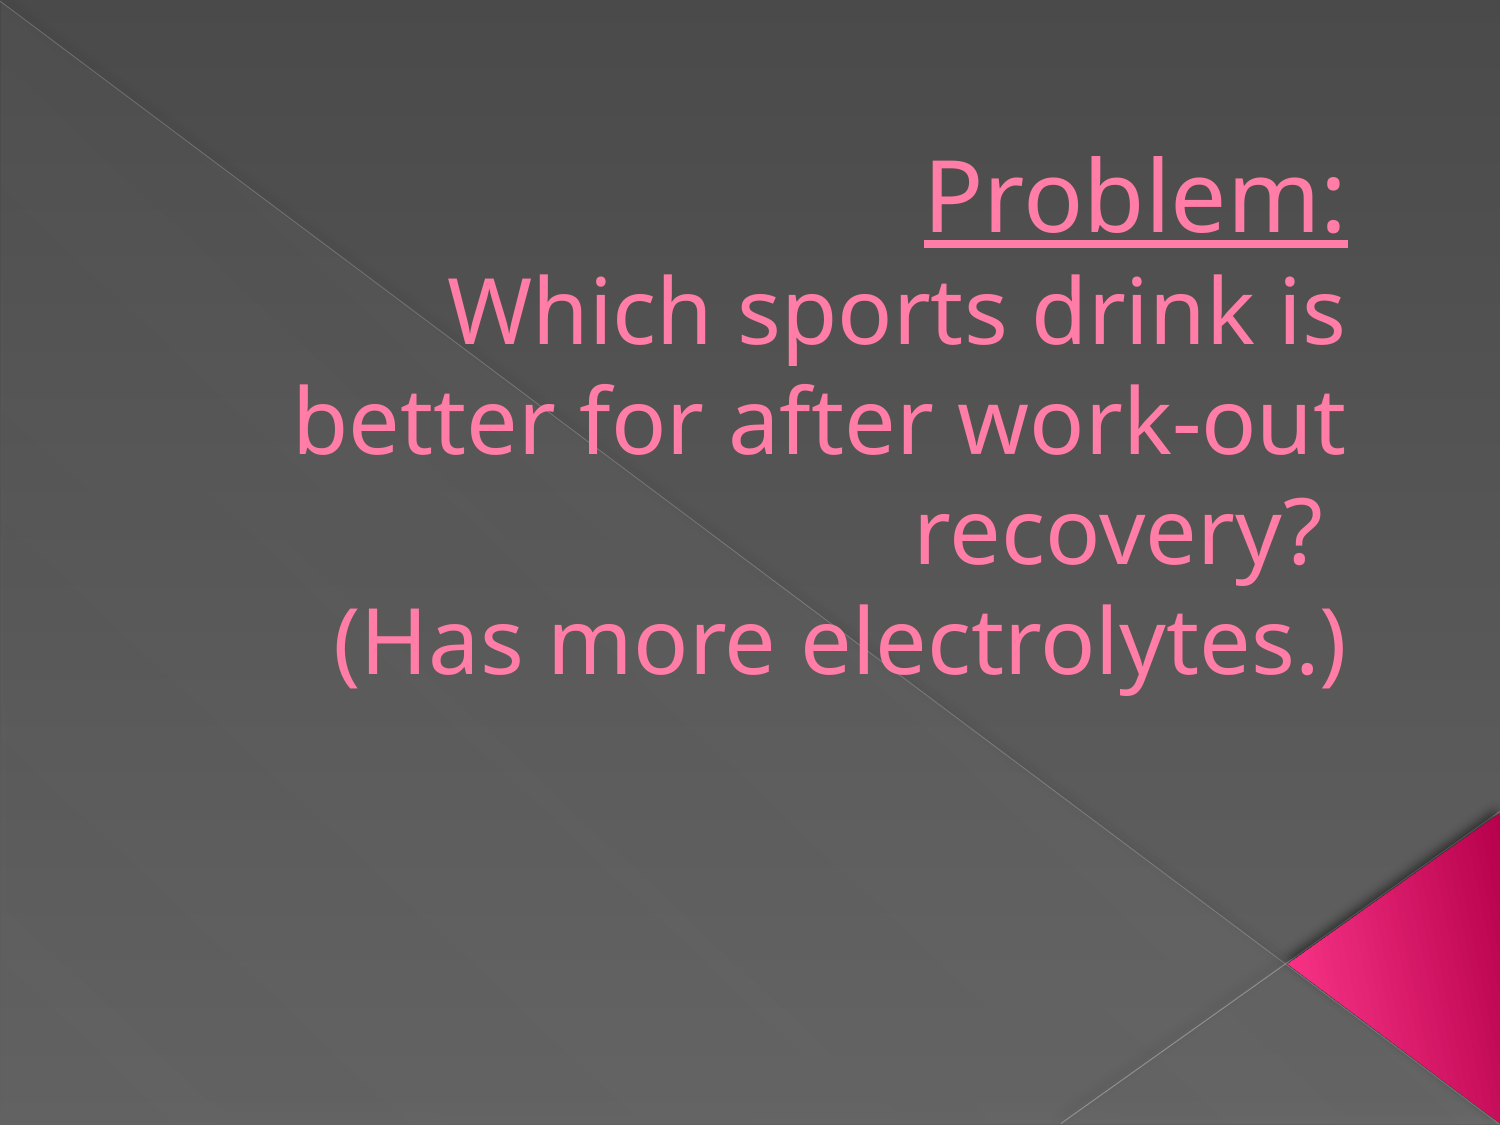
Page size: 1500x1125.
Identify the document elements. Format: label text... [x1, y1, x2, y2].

title Problem: Which sports drink is better for after work-out recovery? (Has more electrolytes.) [75, 200, 1363, 700]
